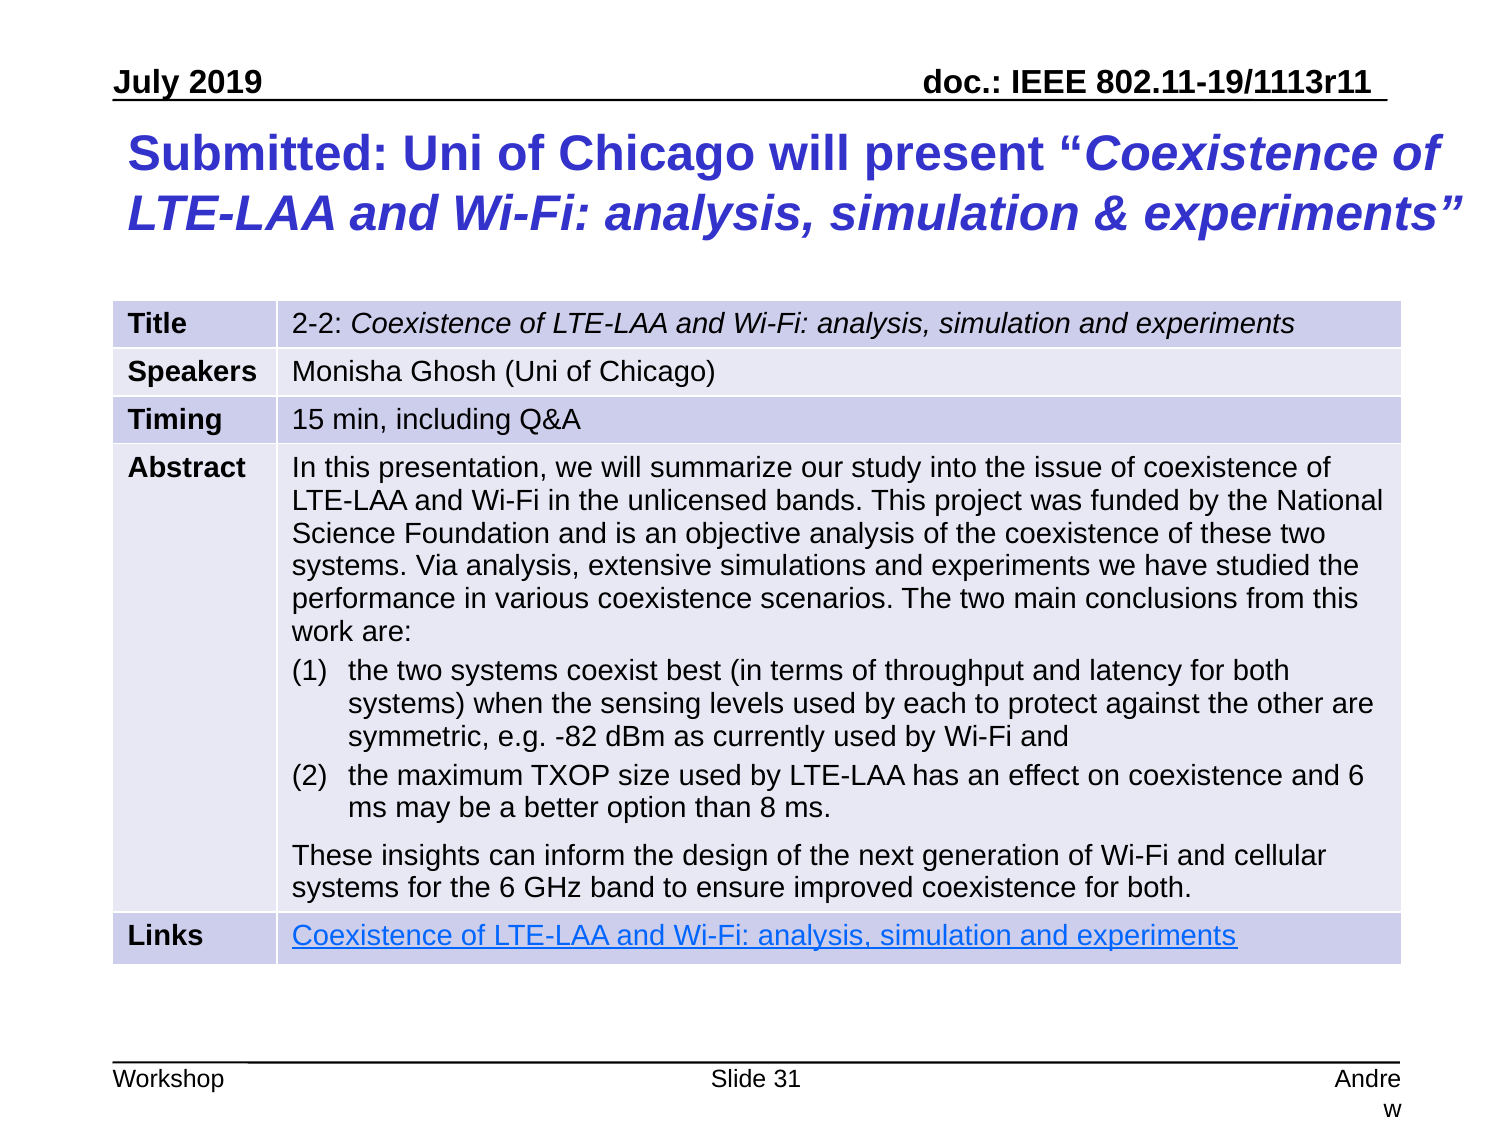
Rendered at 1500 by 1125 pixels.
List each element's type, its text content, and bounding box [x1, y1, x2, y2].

table_cell Links [113, 913, 276, 964]
table_cell Speakers [113, 349, 276, 395]
title Submitted: Uni of Chicago will present “Coexistence of LTE-LAA and Wi-Fi: analysis, simulation & experiments” [112, 112, 1500, 288]
table_header 2-2: Coexistence of LTE-LAA and Wi-Fi: analysis, simulation and experiments [278, 301, 1401, 347]
table_cell In this presentation, we will summarize our study into the issue of coexistence of LTE-LAA and Wi-Fi in the unlicensed bands. This project was funded by the National Science Foundation and is an objective analysis of the coexistence of these two systems. Via analysis, extensive simulations and experiments we have studied the performance in various coexistence scenarios. The two main conclusions from this work are: the two systems coexist best (in terms of throughput and latency for both systems) when the sensing levels used by each to protect against the other are symmetric, e.g. -82 dBm as currently used by Wi-Fi and the maximum TXOP size used by LTE-LAA has an effect on coexistence and 6 ms may be a better option than 8 ms. These insights can inform the design of the next generation of Wi-Fi and cellular systems for the 6 GHz band to ensure improved coexistence for both. [278, 444, 1401, 911]
slide_number Slide 31 [709, 1061, 803, 1093]
table_cell Monisha Ghosh (Uni of Chicago) [278, 349, 1401, 395]
table_header Title [113, 301, 276, 347]
table_cell Abstract [113, 444, 276, 911]
footer Andrew Myles, Cisco [1320, 1061, 1402, 1093]
table_cell Coexistence of LTE-LAA and Wi-Fi: analysis, simulation and experiments [278, 913, 1401, 964]
table_cell 15 min, including Q&A [278, 397, 1401, 443]
table_cell Timing [113, 397, 276, 443]
